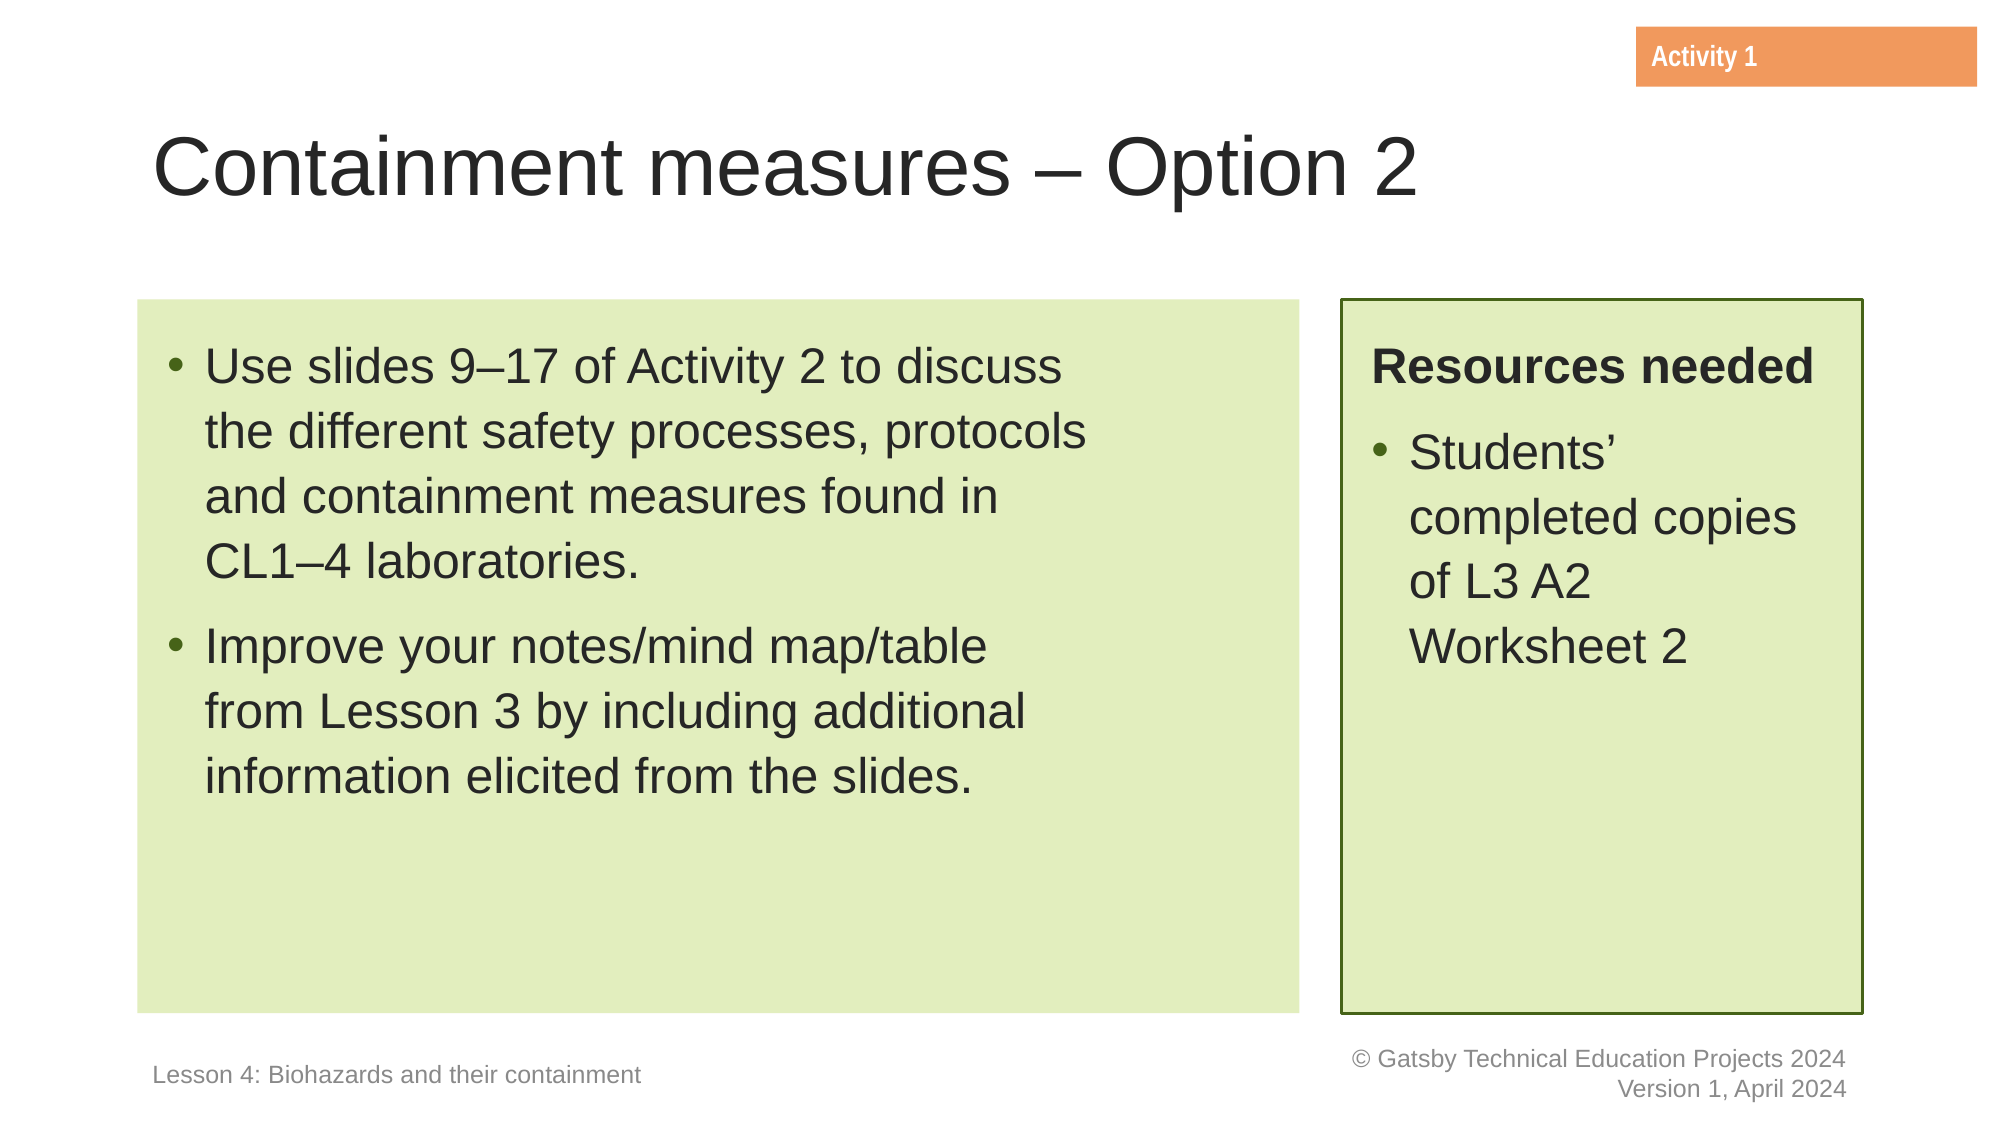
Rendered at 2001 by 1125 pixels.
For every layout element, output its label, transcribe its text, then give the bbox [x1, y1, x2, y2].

list Lesson 4: Biohazards and their containment [137, 1042, 829, 1103]
title Containment measures – Option 2 [137, 59, 1863, 278]
list Use slides 9–17 of Activity 2 to discuss the different safety processes, protocols and containment measures found in CL1–4 laboratories. Improve your notes/mind map/table from Lesson 3 by including additional information elicited from the slides. [137, 299, 1300, 1014]
list Activity 1 [1636, 26, 1978, 87]
list Resources needed Students’ completed copies of L3 A2 Worksheet 2 [1340, 298, 1864, 1015]
